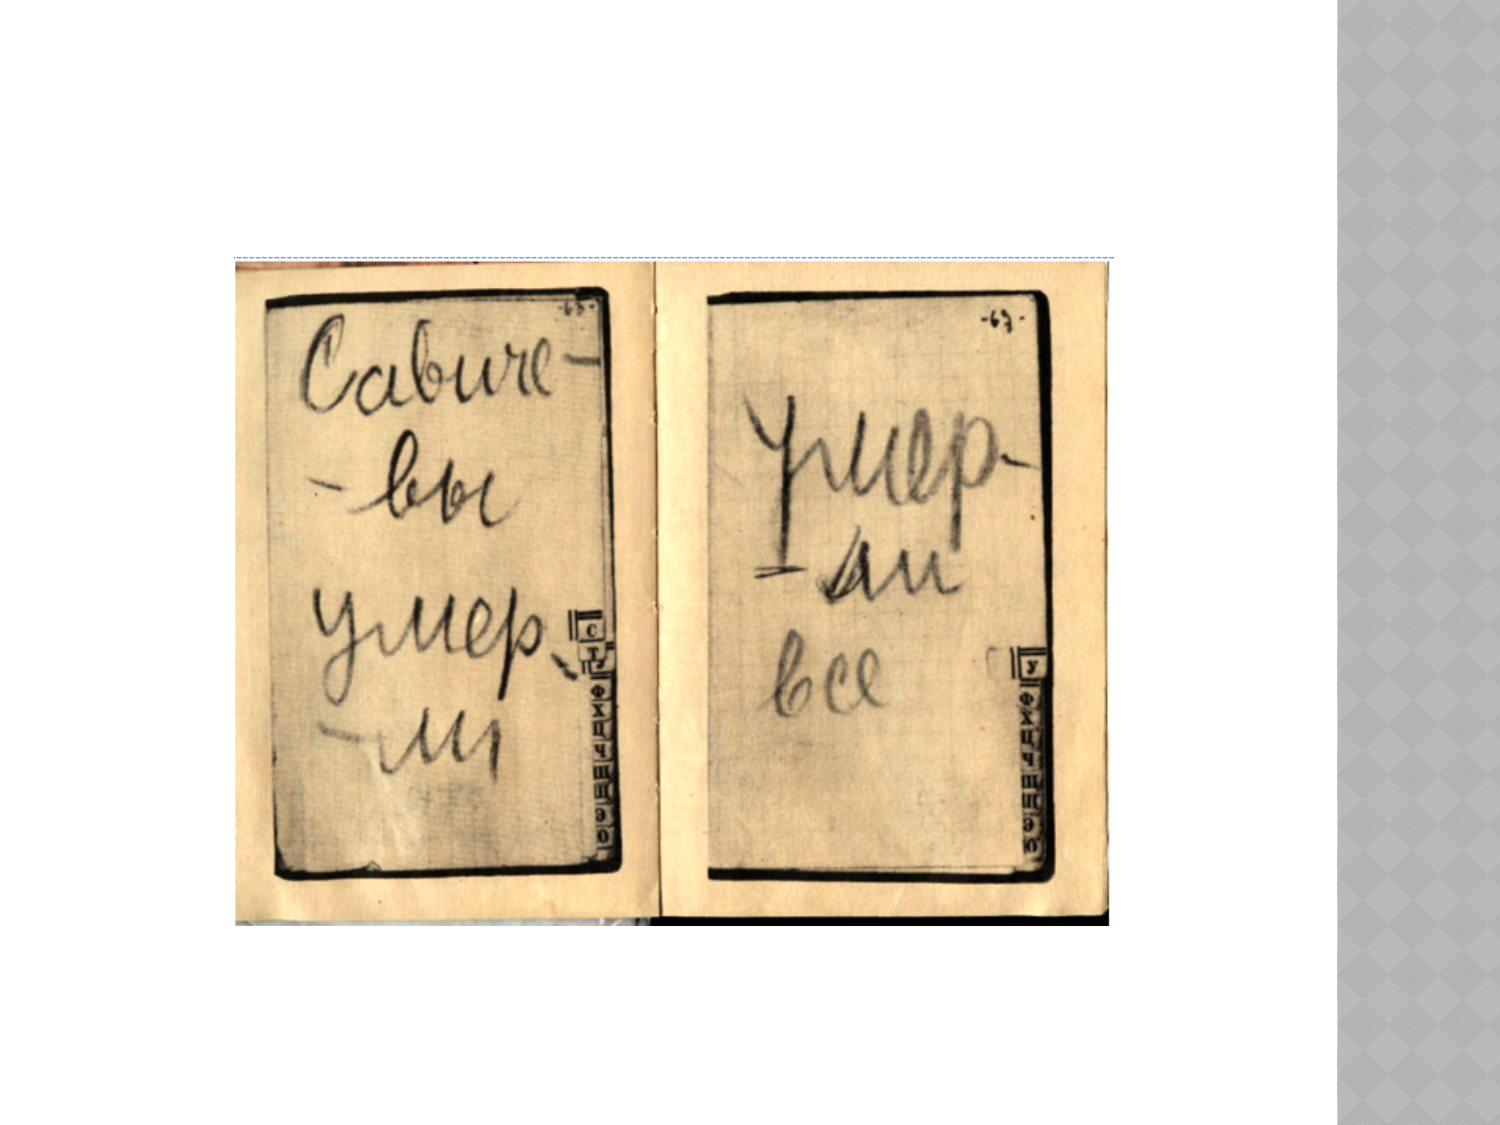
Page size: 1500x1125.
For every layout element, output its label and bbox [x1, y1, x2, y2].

list [233, 257, 1114, 927]
